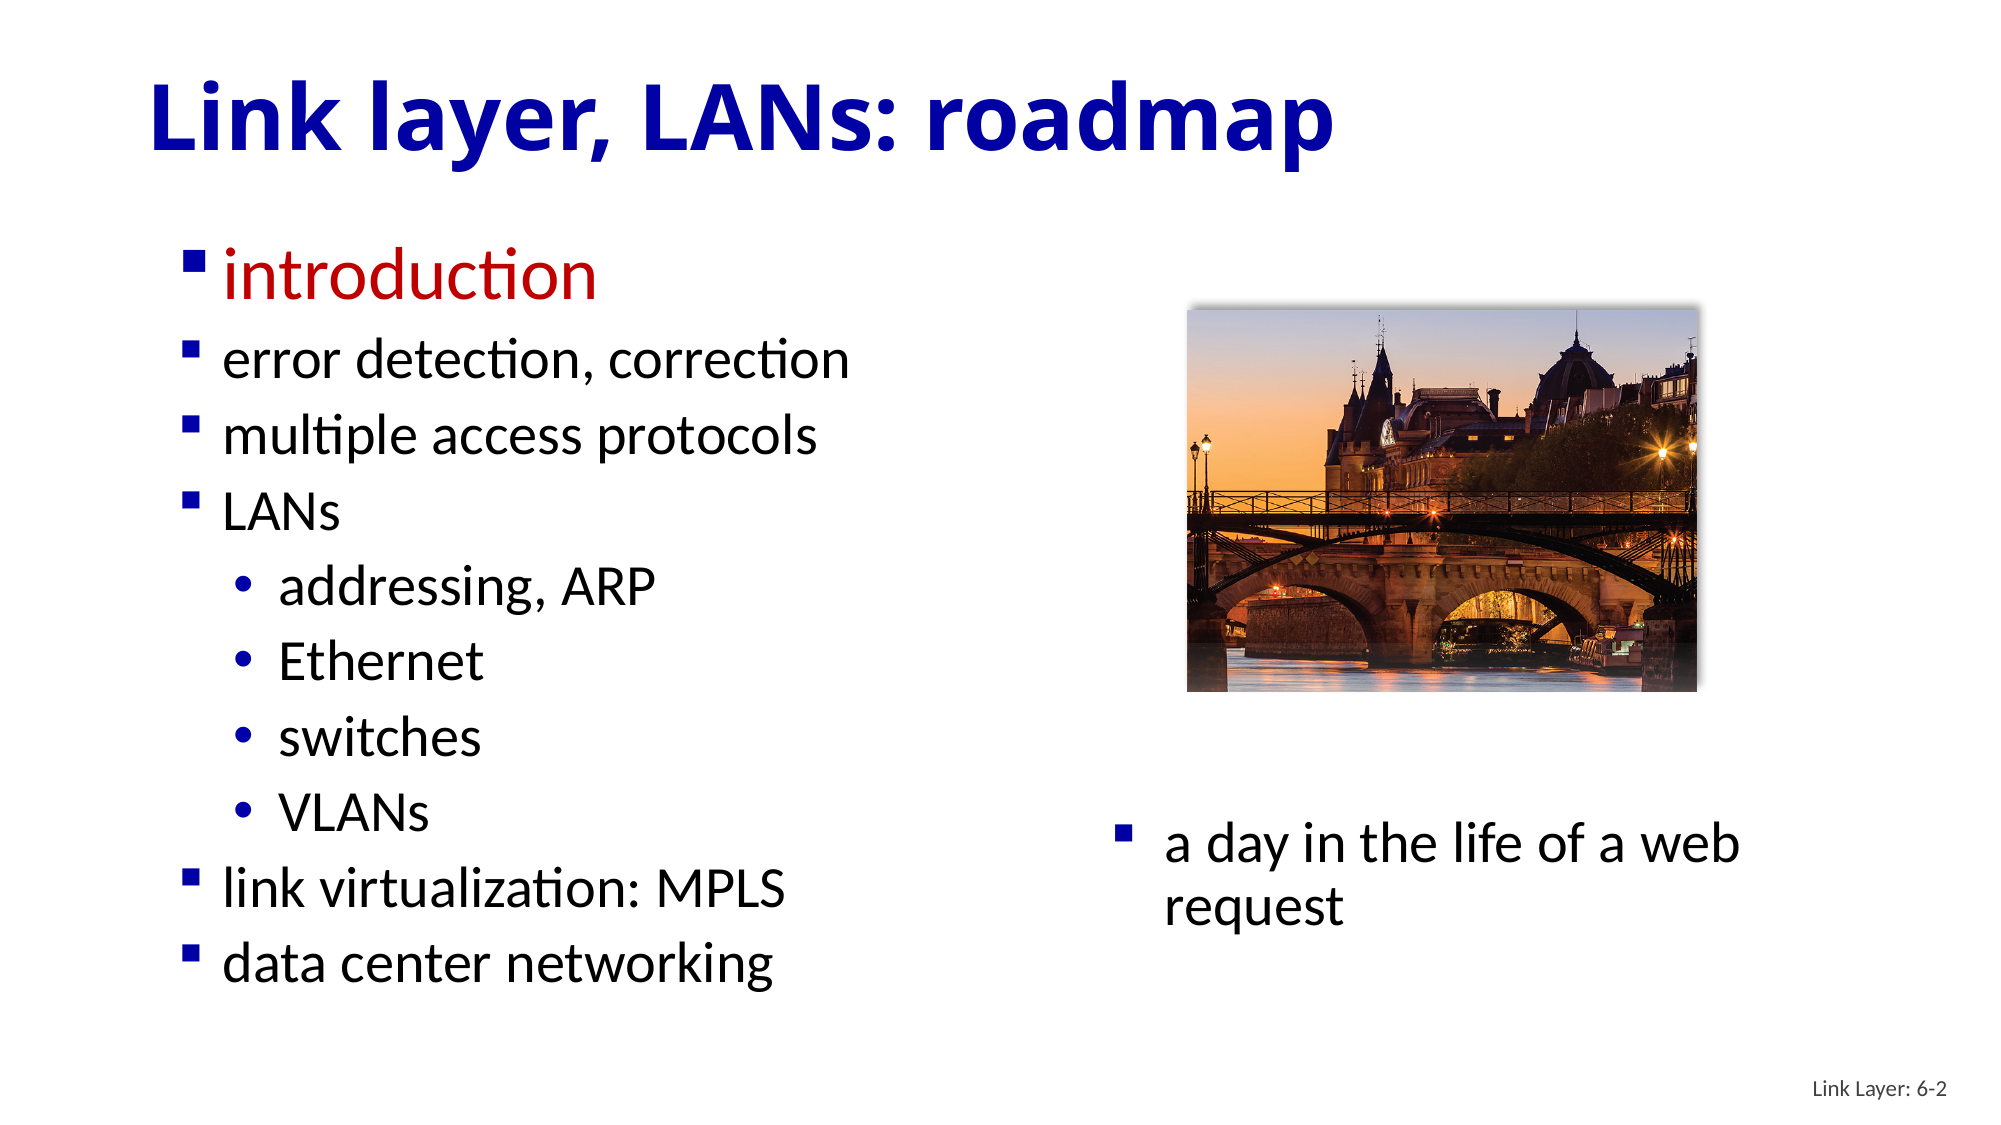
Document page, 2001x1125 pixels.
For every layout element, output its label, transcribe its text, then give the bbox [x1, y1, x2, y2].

slide_number Link Layer: 6-2 [1512, 1056, 1963, 1117]
picture [1187, 310, 1697, 692]
text_box a day in the life of a web request [1075, 804, 1907, 966]
title Link layer, LANs: roadmap [131, 47, 1856, 195]
text_box introduction error detection, correction multiple access protocols LANs addressing, ARP Ethernet switches VLANs link virtualization: MPLS data center networking [160, 227, 1075, 1055]
